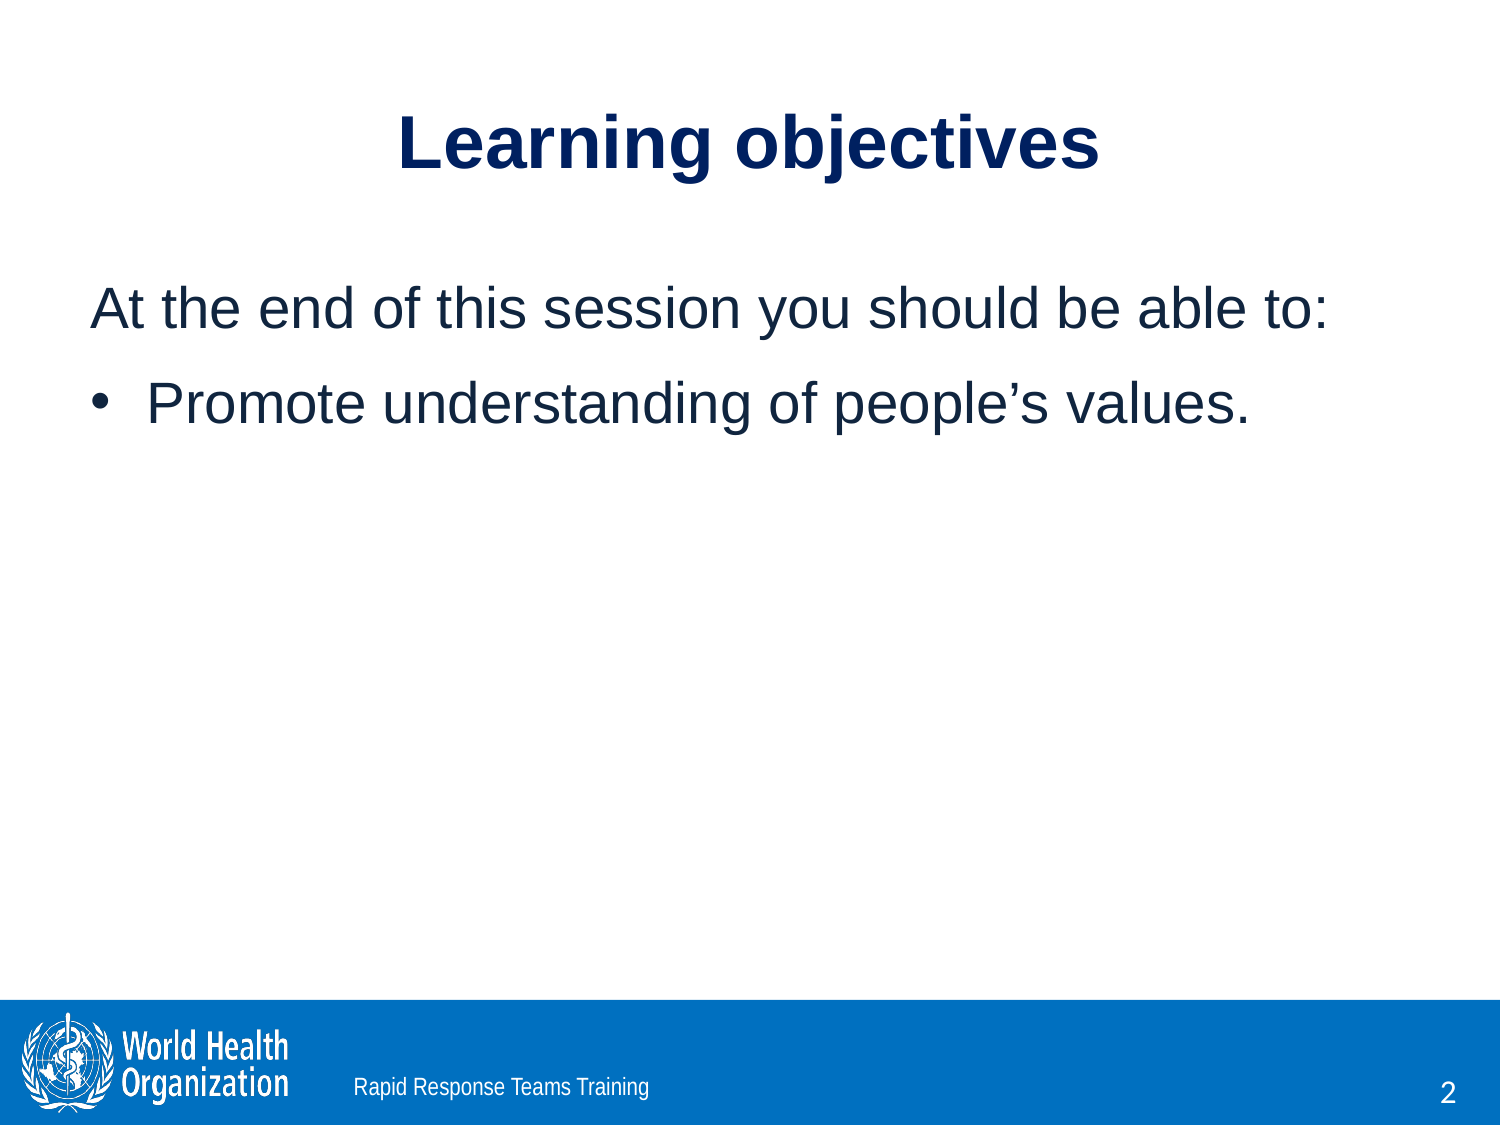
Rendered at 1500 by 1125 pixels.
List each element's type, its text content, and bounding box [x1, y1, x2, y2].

picture [21, 1012, 288, 1113]
title Learning objectives [75, 45, 1425, 233]
list At the end of this session you should be able to: Promote understanding of people’s values. [75, 262, 1425, 1005]
